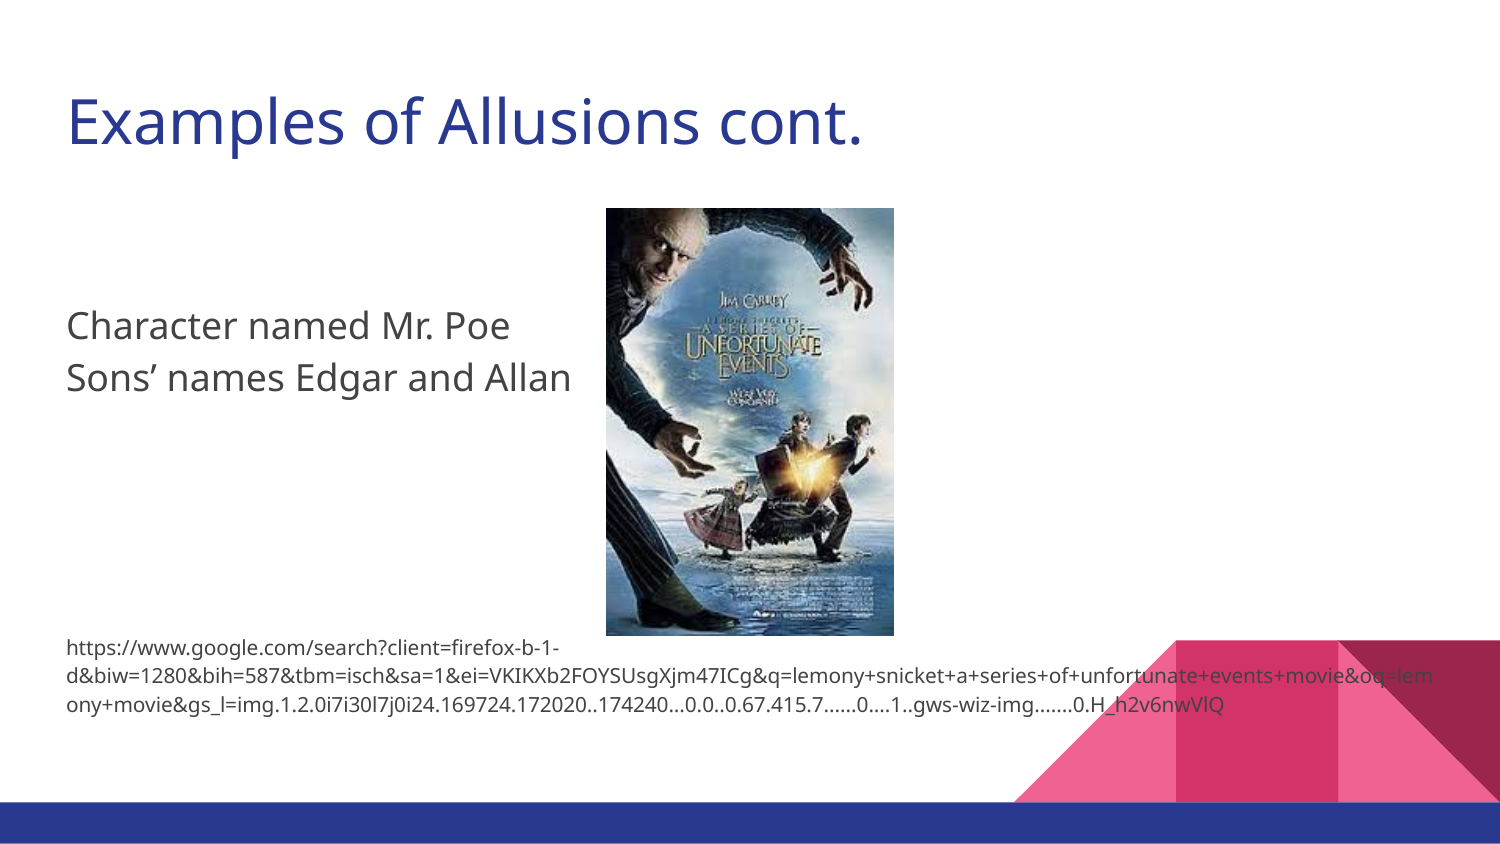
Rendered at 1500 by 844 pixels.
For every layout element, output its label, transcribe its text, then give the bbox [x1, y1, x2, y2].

title Examples of Allusions cont. [51, 67, 1449, 167]
picture [605, 208, 894, 636]
list Character named Mr. Poe Sons’ names Edgar and Allan https://www.google.com/search?client=firefox-b-1-d&biw=1280&bih=587&tbm=isch&sa=1&ei=VKIKXb2FOYSUsgXjm47ICg&q=lemony+snicket+a+series+of+unfortunate+events+movie&oq=lemony+movie&gs_l=img.1.2.0i7i30l7j0i24.169724.172020..174240...0.0..0.67.415.7......0....1..gws-wiz-img.......0.H_h2v6nwVlQ [51, 201, 1449, 750]
